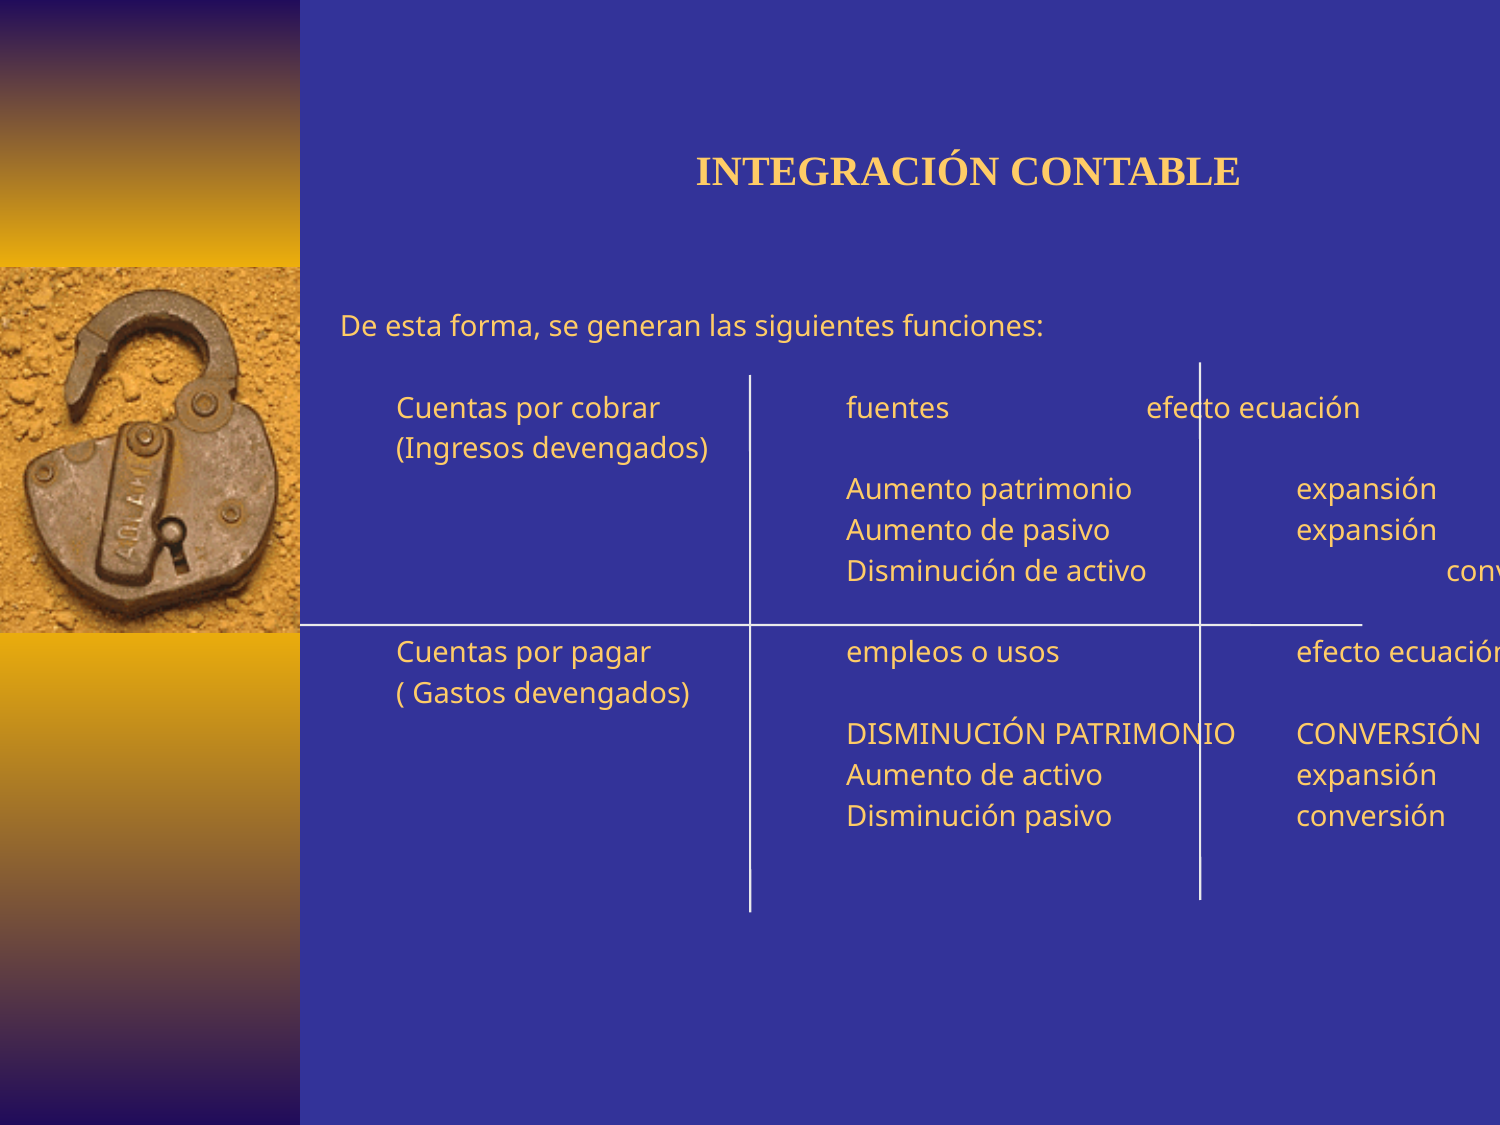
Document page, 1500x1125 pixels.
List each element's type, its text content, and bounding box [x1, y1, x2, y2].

title INTEGRACIÓN CONTABLE [561, 74, 1376, 263]
subtitle De esta forma, se generan las siguientes funciones: Cuentas por cobrar fuentes efecto ecuación (Ingresos devengados) Aumento patrimonio expansión Aumento de pasivo expansión Disminución de activo conversión Cuentas por pagar empleos o usos efecto ecuación ( Gastos devengados) DISMINUCIÓN PATRIMONIO CONVERSIÓN Aumento de activo expansión Disminución pasivo conversión [324, 299, 1500, 588]
picture [0, 267, 300, 633]
